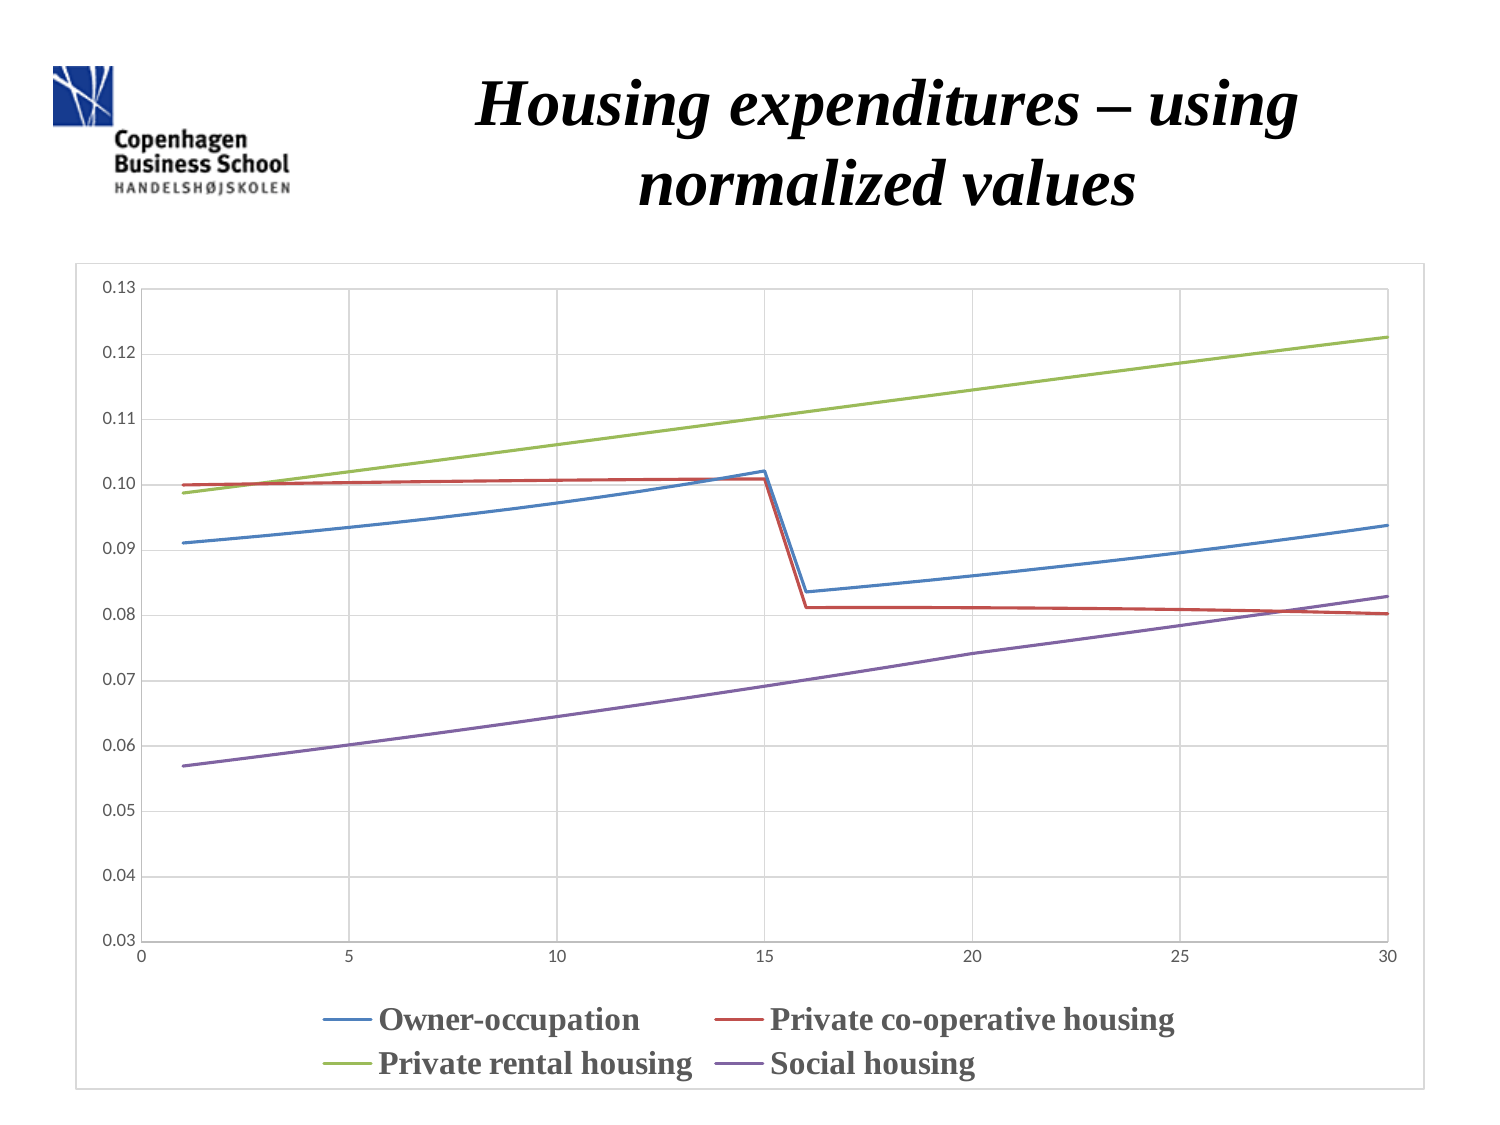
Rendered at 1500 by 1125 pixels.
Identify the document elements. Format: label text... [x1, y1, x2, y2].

chart [74, 262, 1426, 1091]
picture [52, 66, 293, 198]
title Housing expenditures – using normalized values [351, 45, 1425, 233]
